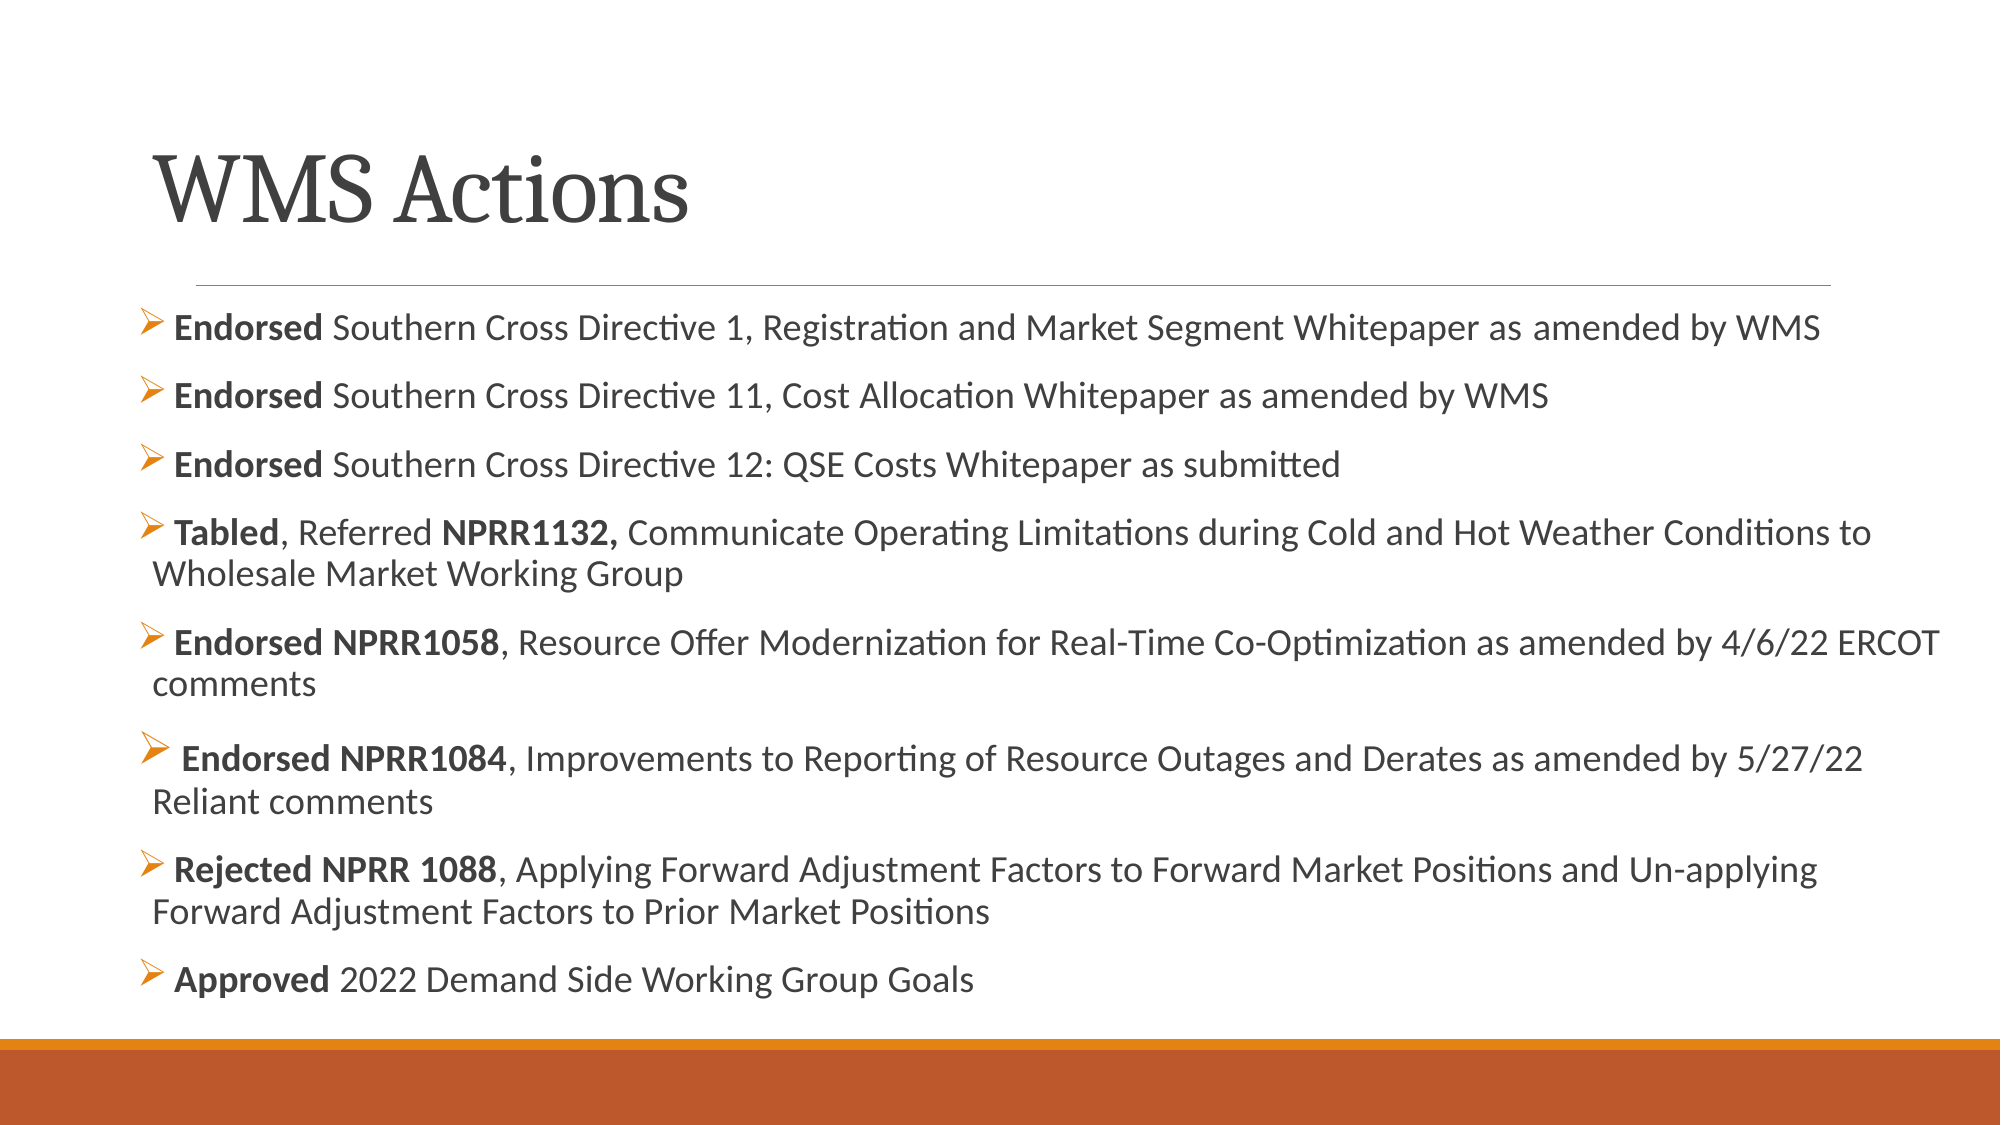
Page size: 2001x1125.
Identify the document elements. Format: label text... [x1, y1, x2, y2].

title WMS Actions [137, 41, 1863, 251]
list Endorsed Southern Cross Directive 1, Registration and Market Segment Whitepaper as amended by WMS Endorsed Southern Cross Directive 11, Cost Allocation Whitepaper as amended by WMS Endorsed Southern Cross Directive 12: QSE Costs Whitepaper as submitted Tabled, Referred NPRR1132, Communicate Operating Limitations during Cold and Hot Weather Conditions to Wholesale Market Working Group Endorsed NPRR1058, Resource Offer Modernization for Real-Time Co-Optimization as amended by 4/6/22 ERCOT comments Endorsed NPRR1084, Improvements to Reporting of Resource Outages and Derates as amended by 5/27/22 Reliant comments Rejected NPRR 1088, Applying Forward Adjustment Factors to Forward Market Positions and Un-applying Forward Adjustment Factors to Prior Market Positions Approved 2022 Demand Side Working Group Goals [137, 299, 1949, 1013]
